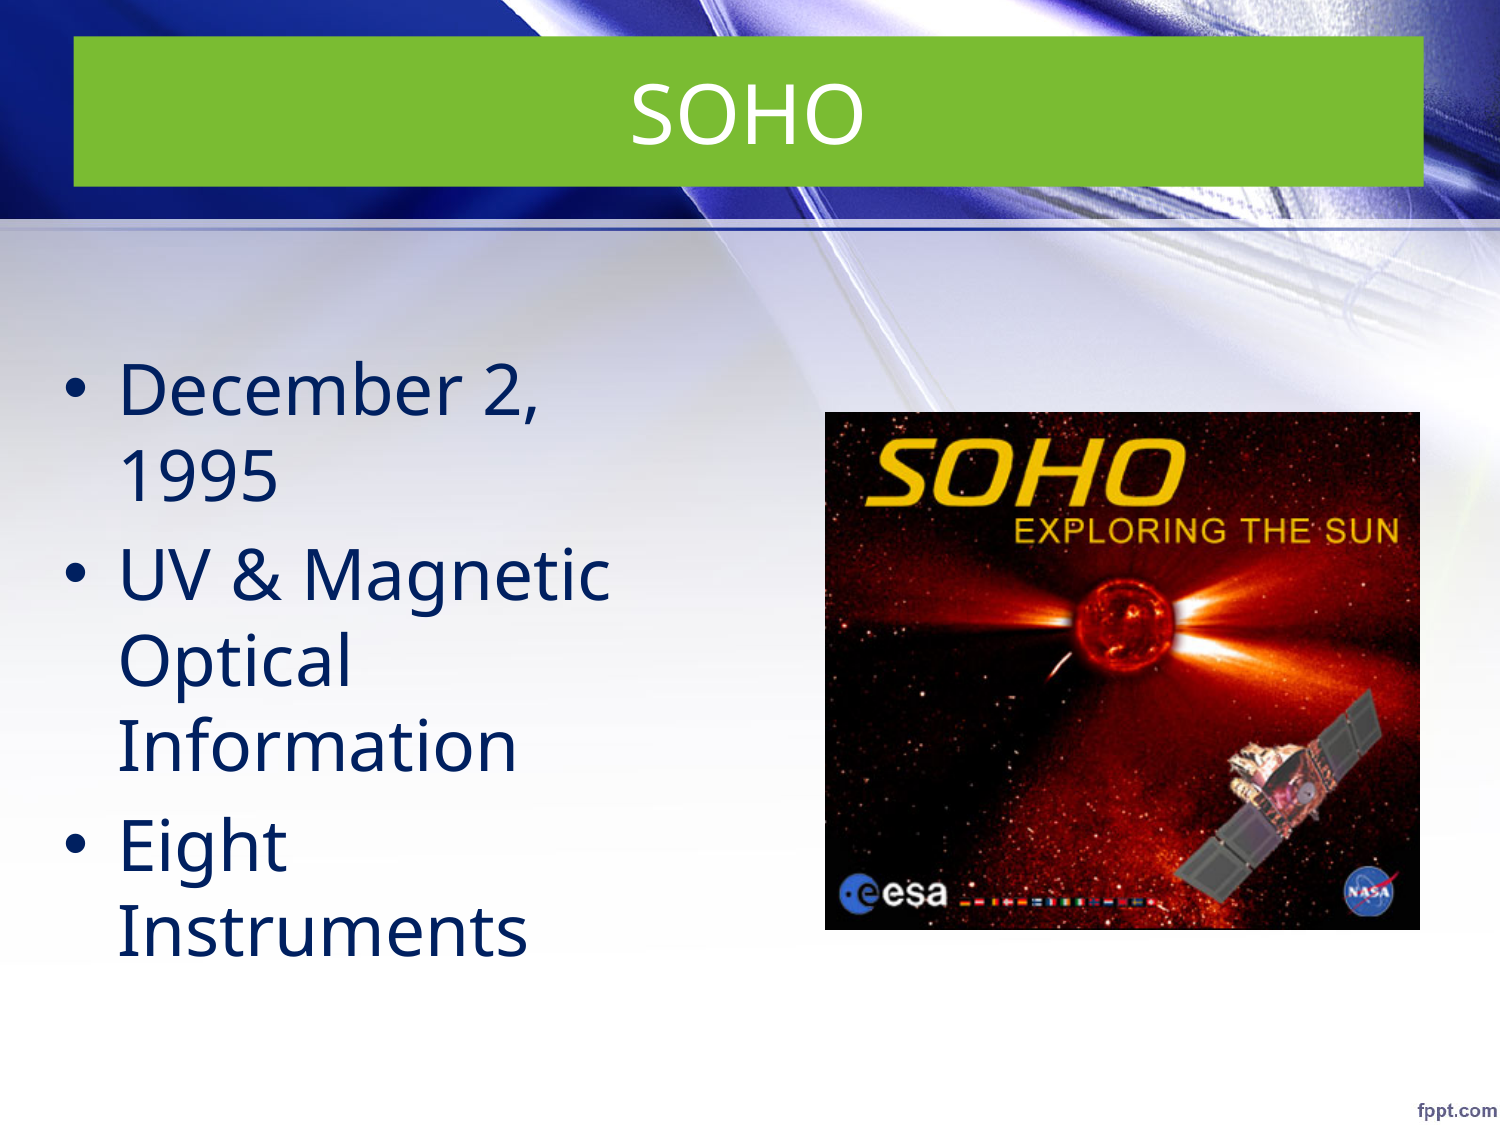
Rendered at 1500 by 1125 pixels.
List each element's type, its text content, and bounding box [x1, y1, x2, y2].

title SOHO [73, 36, 1424, 187]
picture [0, 0, 1500, 1125]
list December 2, 1995 UV & Magnetic Optical Information Eight Instruments [48, 337, 725, 980]
